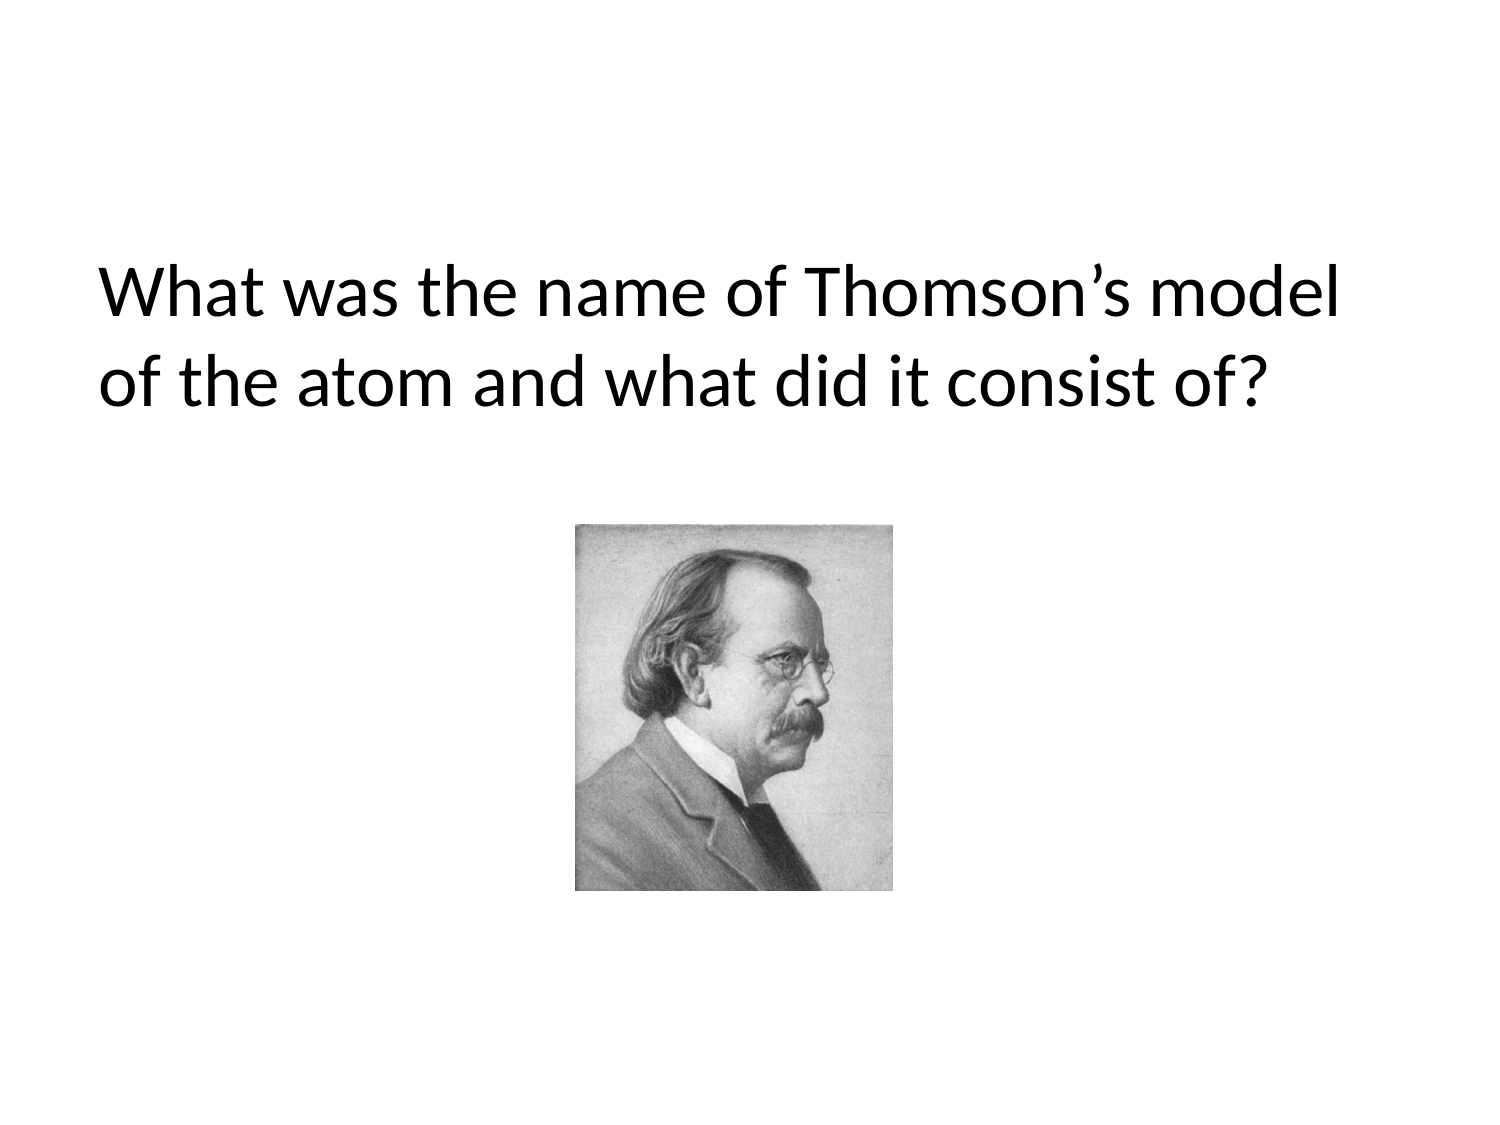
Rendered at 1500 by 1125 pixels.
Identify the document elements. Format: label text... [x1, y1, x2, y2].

picture [574, 524, 893, 891]
title What was the name of Thomson’s model of the atom and what did it consist of? [83, 237, 1434, 425]
